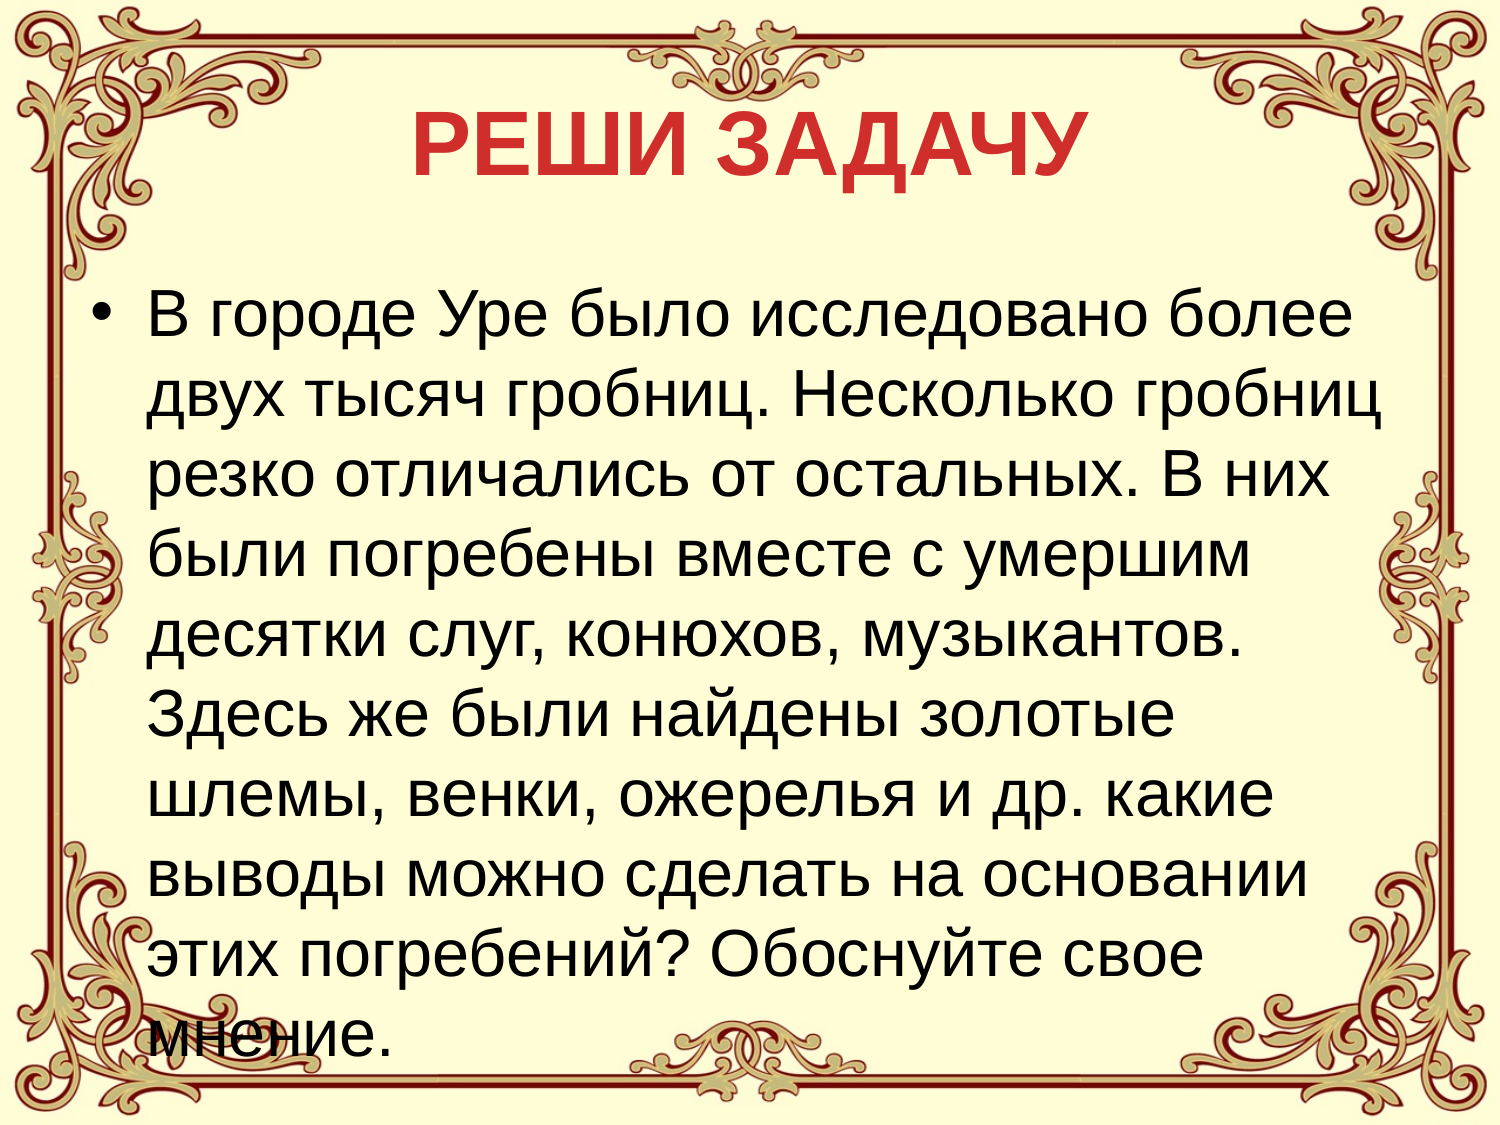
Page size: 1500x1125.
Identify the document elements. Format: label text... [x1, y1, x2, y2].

title РЕШИ ЗАДАЧУ [74, 44, 1426, 233]
picture [0, 0, 1500, 1125]
list В городе Уре было исследовано более двух тысяч гробниц. Несколько гробниц резко отличались от остальных. В них были погребены вместе с умершим десятки слуг, конюхов, музыкантов. Здесь же были найдены золотые шлемы, венки, ожерелья и др. какие выводы можно сделать на основании этих погребений? Обоснуйте свое мнение. [74, 262, 1426, 1006]
